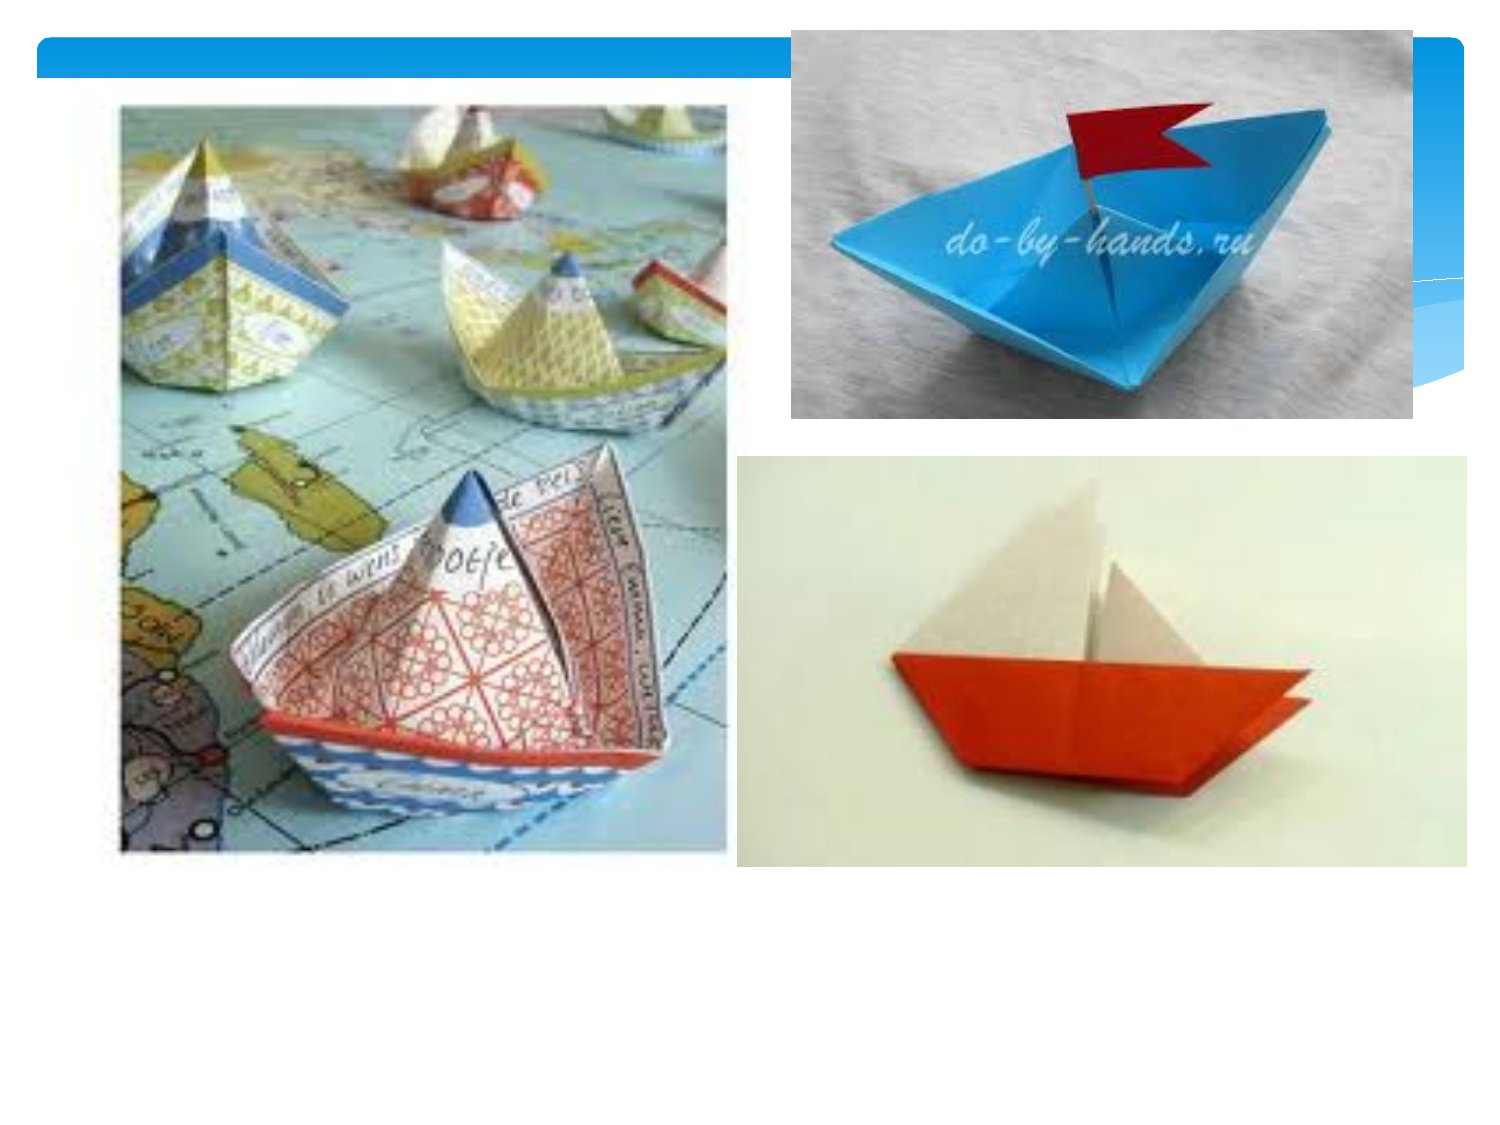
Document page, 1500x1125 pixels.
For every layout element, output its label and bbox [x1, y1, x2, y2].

picture [17, 30, 1468, 870]
